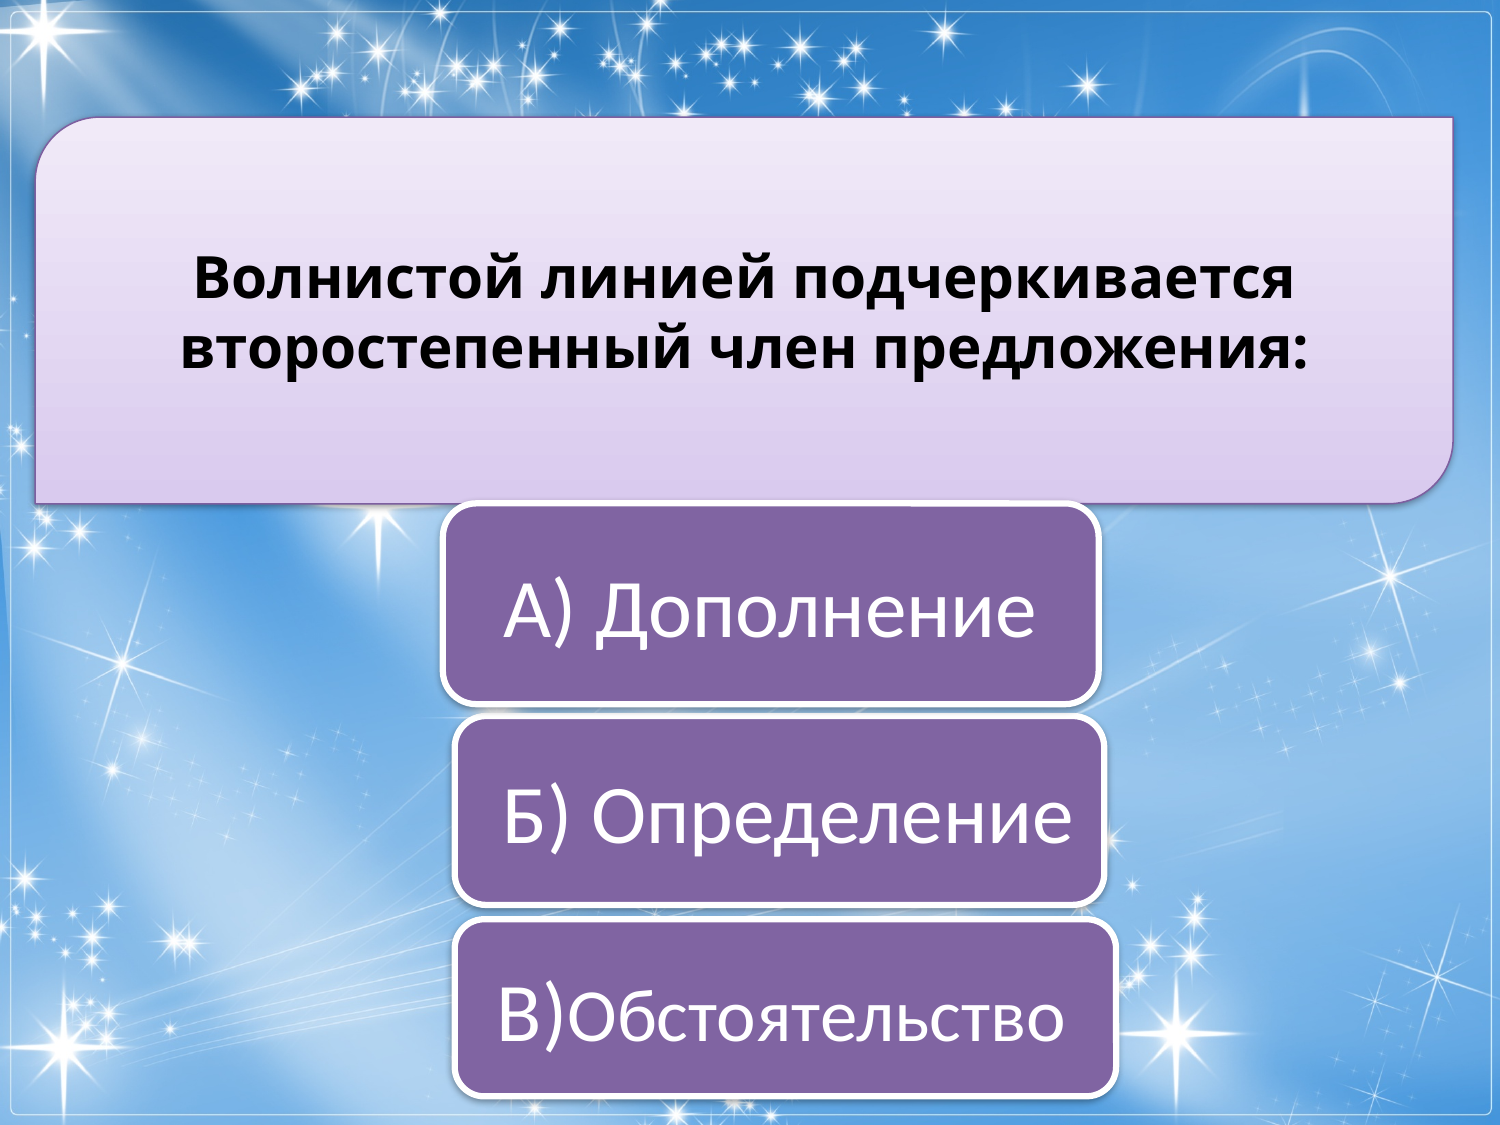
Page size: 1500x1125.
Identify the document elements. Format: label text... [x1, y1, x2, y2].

picture [0, 0, 1500, 1125]
text_box Б) Определение [451, 713, 1108, 909]
text_box Волнистой линией подчеркивается второстепенный член предложения: [34, 116, 1454, 505]
text_box В)Обстоятельство [451, 916, 1120, 1100]
text_box А) Дополнение [439, 500, 1102, 708]
